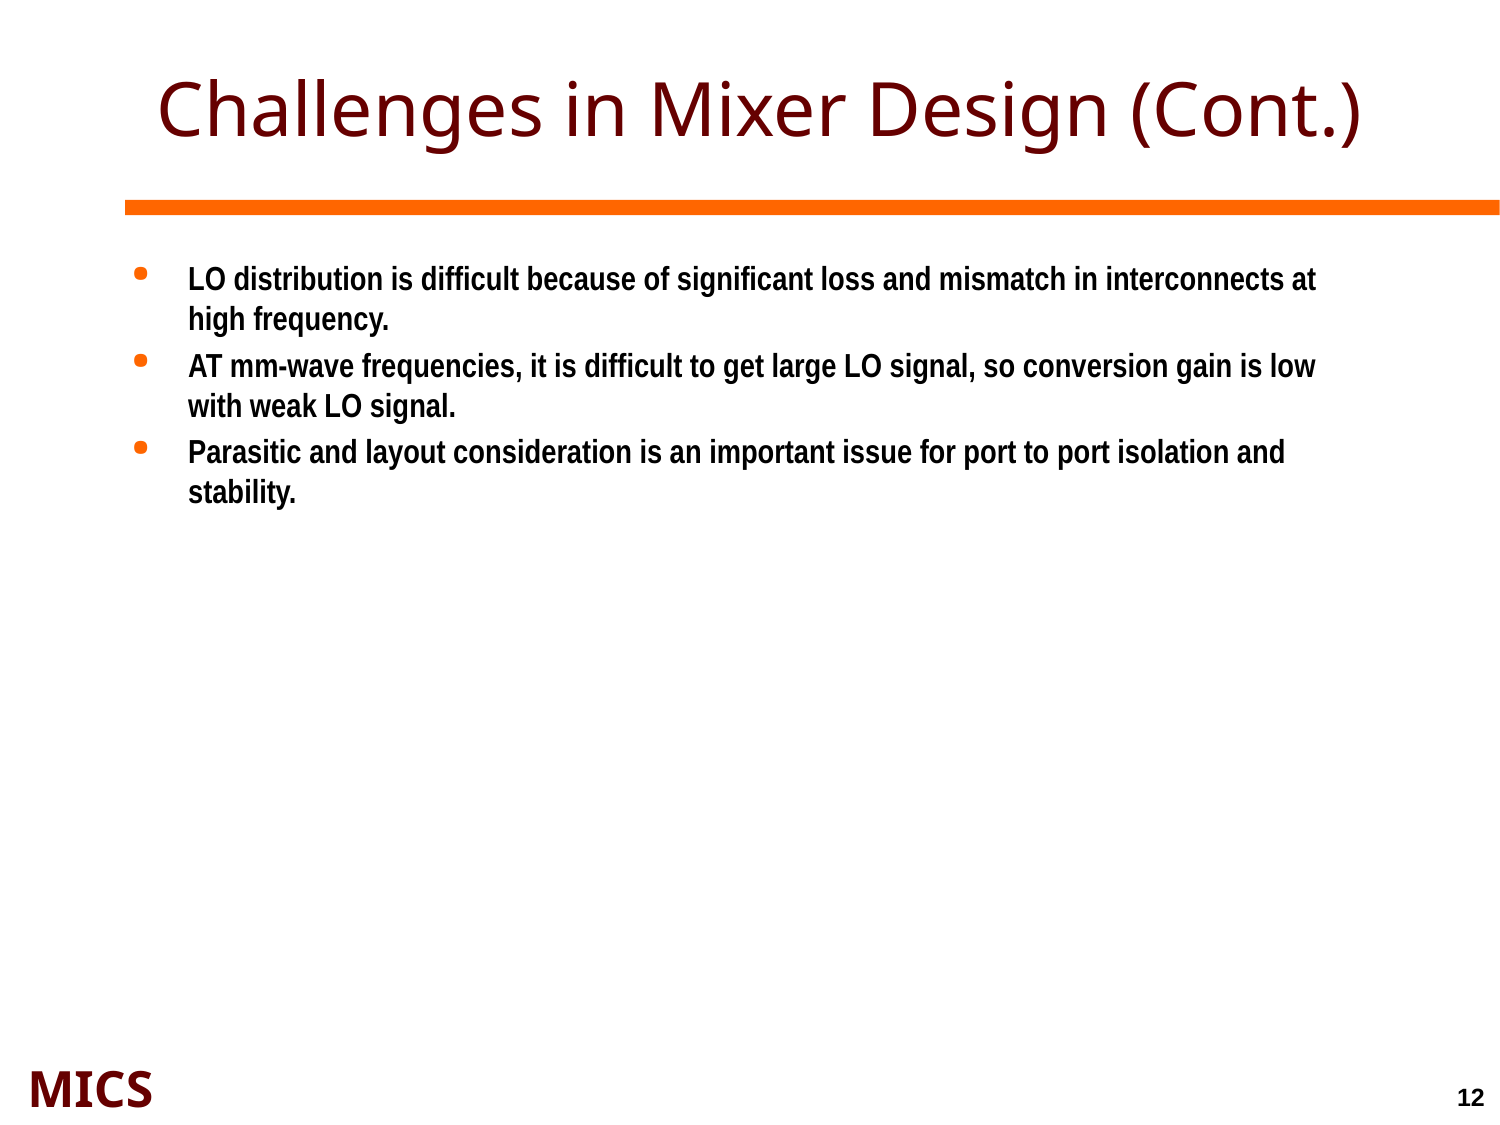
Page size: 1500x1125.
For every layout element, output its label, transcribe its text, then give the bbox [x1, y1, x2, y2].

title Challenges in Mixer Design (Cont.) [112, 12, 1388, 201]
list LO distribution is difficult because of significant loss and mismatch in interconnects at high frequency. AT mm-wave frequencies, it is difficult to get large LO signal, so conversion gain is low with weak LO signal. Parasitic and layout consideration is an important issue for port to port isolation and stability. [116, 249, 1392, 926]
slide_number 12 [1425, 1067, 1500, 1125]
